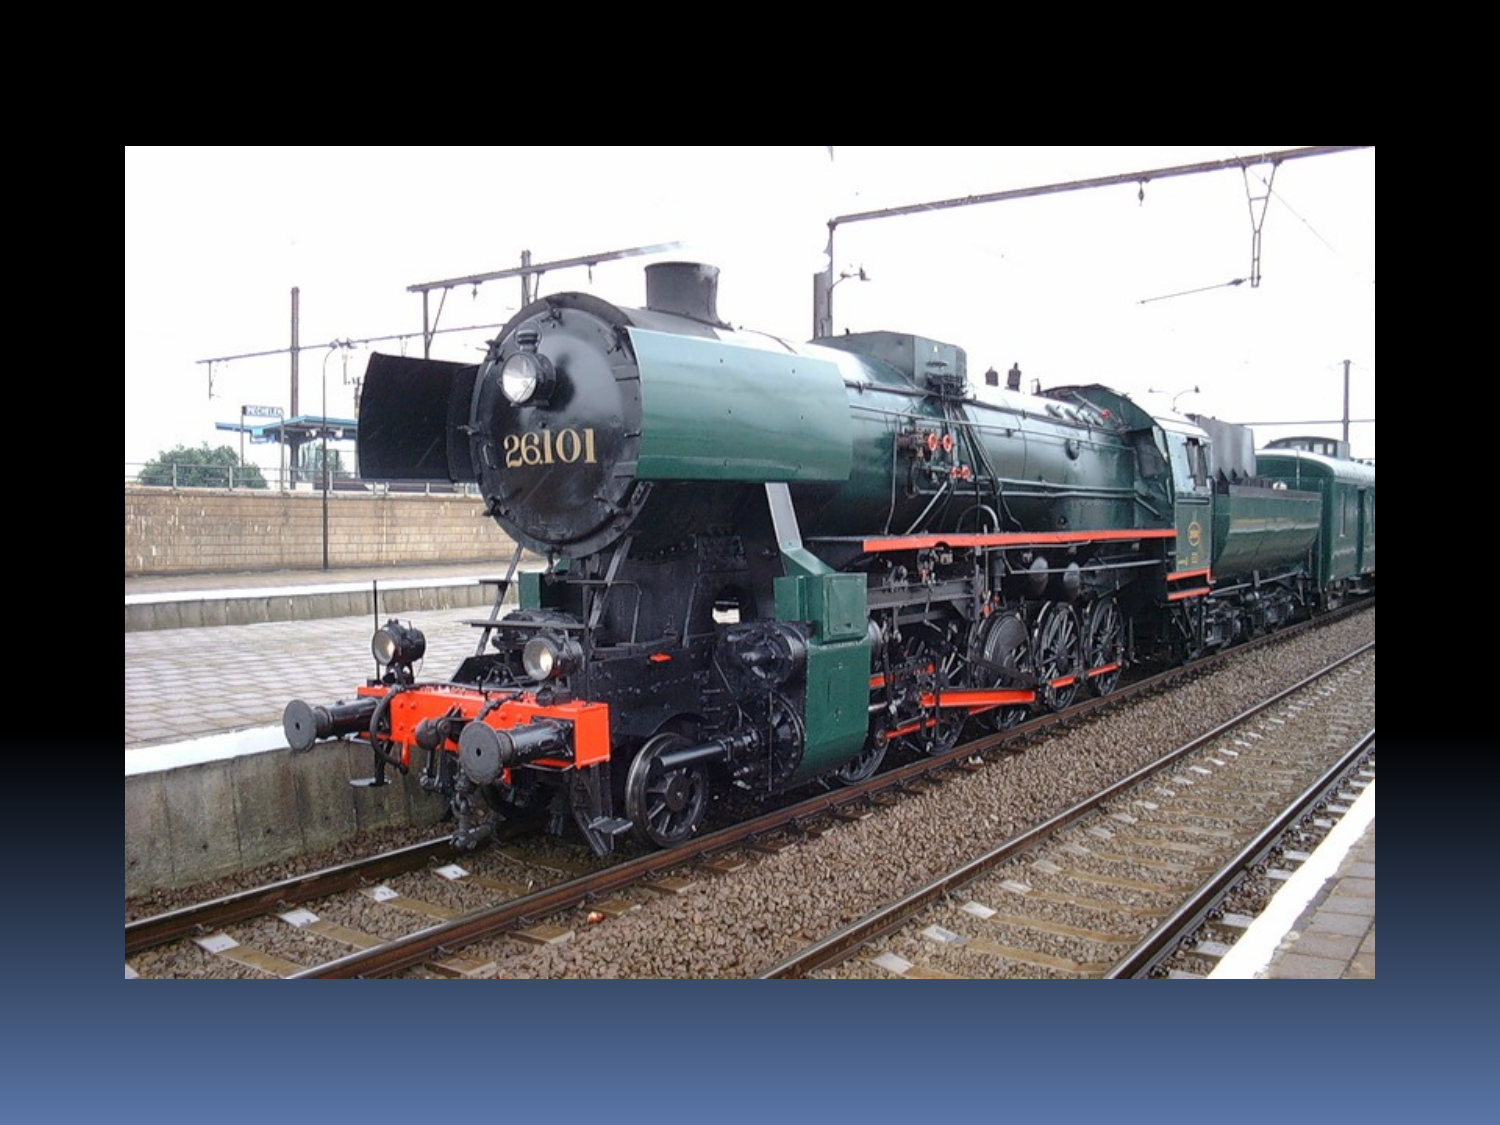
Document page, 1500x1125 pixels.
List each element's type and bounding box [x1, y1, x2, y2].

picture [124, 145, 1376, 980]
